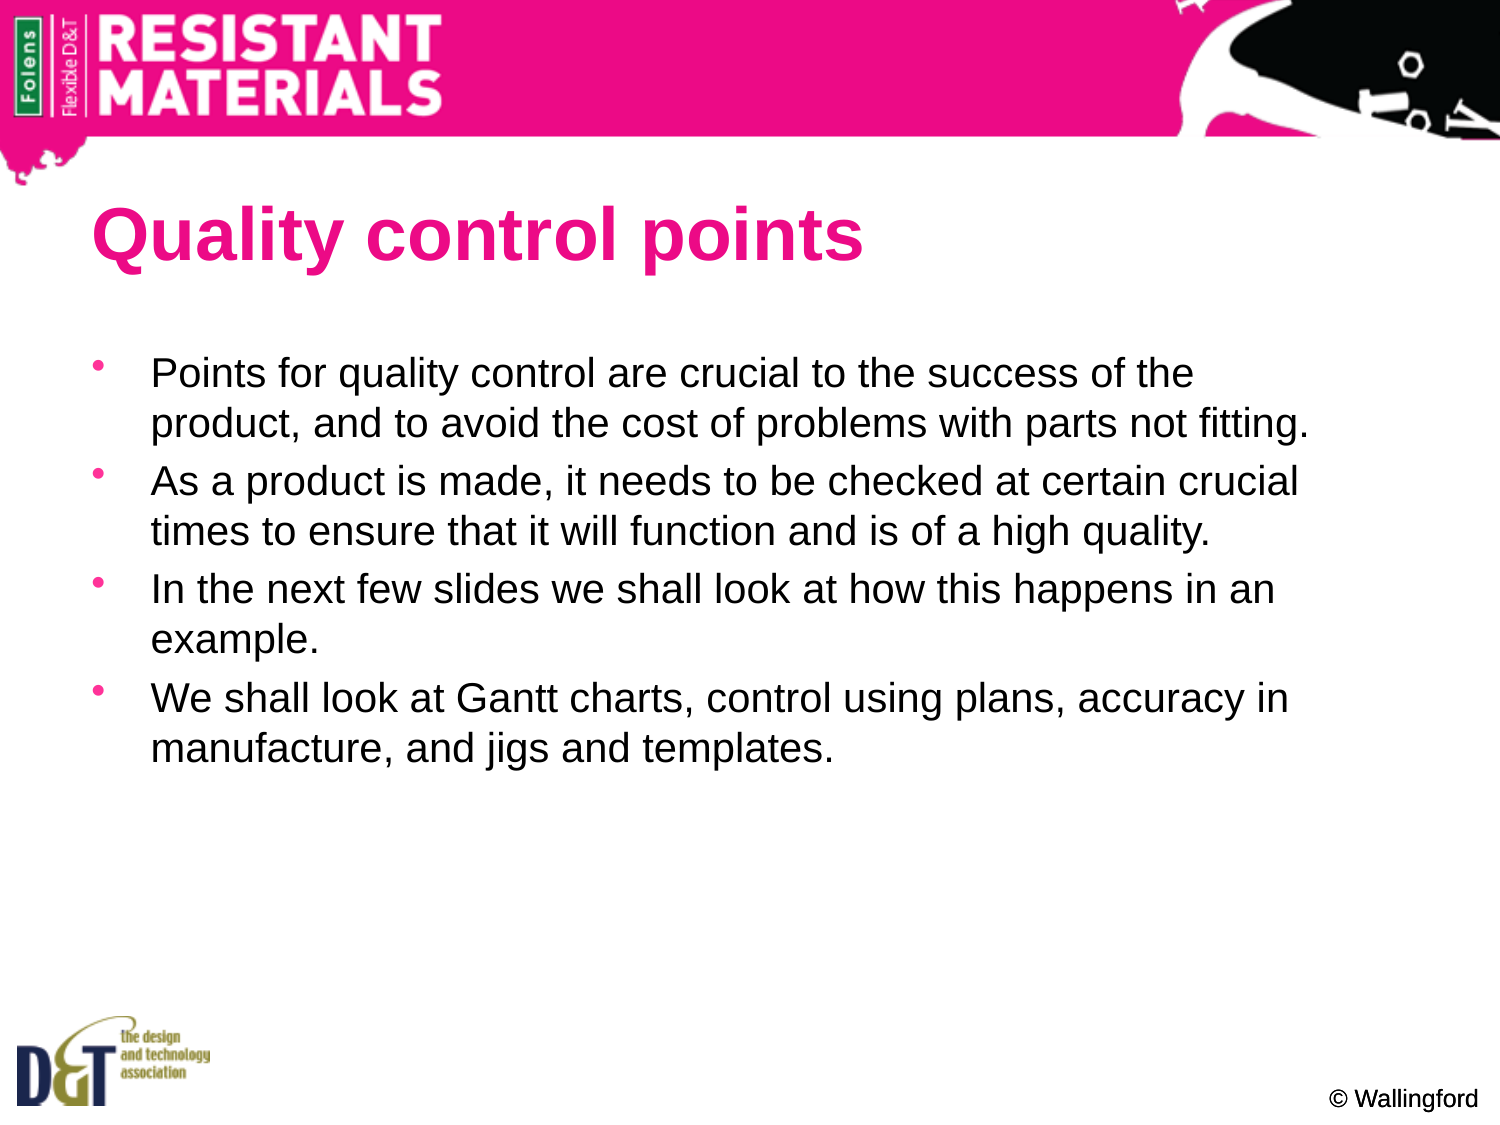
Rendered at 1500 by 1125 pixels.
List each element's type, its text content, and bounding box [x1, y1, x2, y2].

text_box © Wallingford [1257, 1074, 1495, 1125]
text_box Points for quality control are crucial to the success of the product, and to avoid the cost of problems with parts not fitting. As a product is made, it needs to be checked at certain crucial times to ensure that it will function and is of a high quality. In the next few slides we shall look at how this happens in an example. We shall look at Gantt charts, control using plans, accuracy in manufacture, and jigs and templates. [76, 337, 1356, 828]
text_box Quality control points [76, 160, 1427, 301]
picture [0, 0, 1500, 1125]
